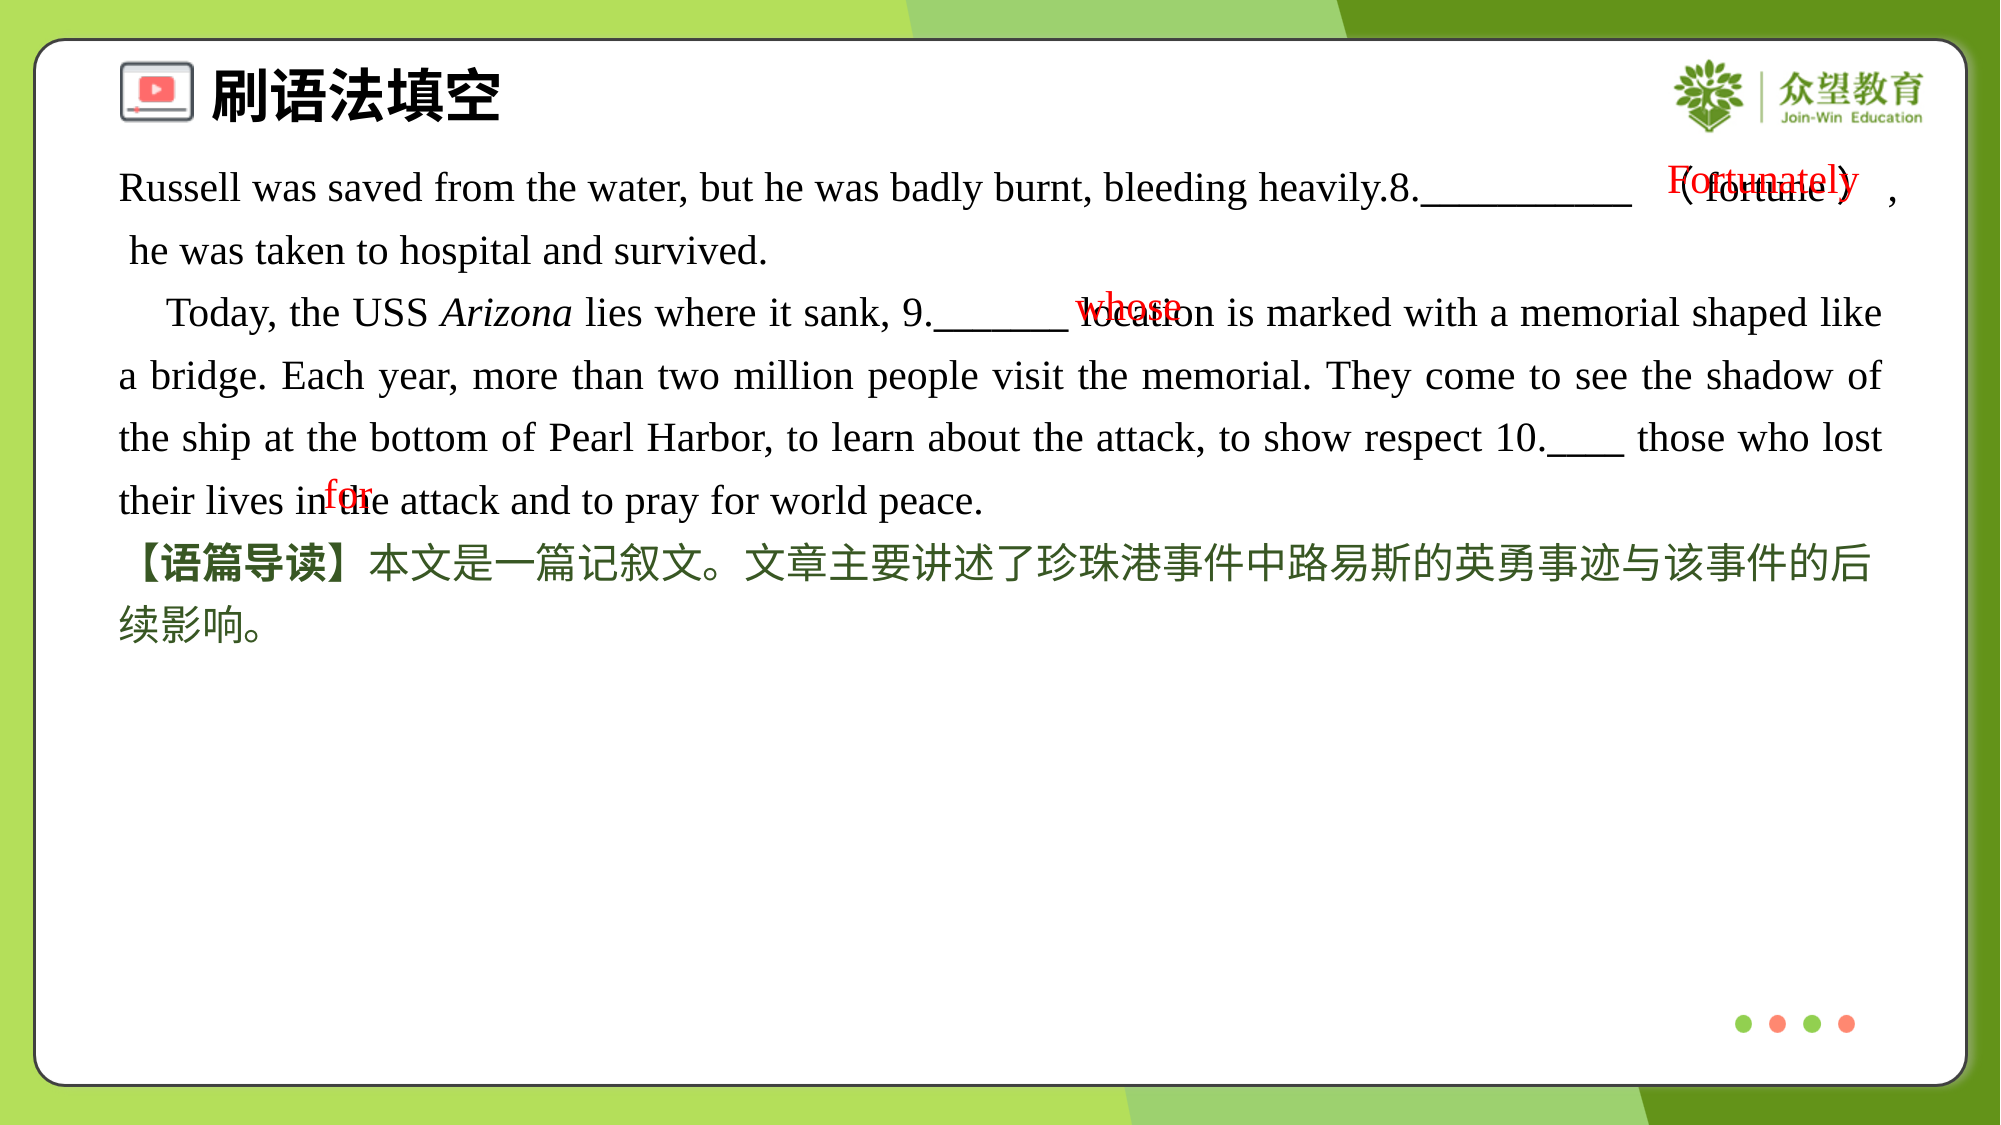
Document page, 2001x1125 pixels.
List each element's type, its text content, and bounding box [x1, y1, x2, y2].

text_box 【语篇导读】本文是一篇记叙文。文章主要讲述了珍珠港事件中路易斯的英勇事迹与该事件的后续影响。 [118, 524, 1883, 645]
text_box Fortunately [1662, 139, 1864, 197]
text_box Russell was saved from the water, but he was badly burnt, bleeding heavily.8.___________ （fortune）, he was taken to hospital and survived. Today, the USS Arizona lies where it sank, 9._______ location is marked with a memorial shaped like a bridge. Each year, more than two million people visit the memorial. They come to see the shadow of the ship at the bottom of Pearl Harbor, to learn about the attack, to show respect 10.____ those who lost their lives in the attack and to pray for world peace. [118, 147, 1883, 518]
text_box whose [1070, 266, 1187, 324]
picture [0, 0, 2000, 1125]
text_box for [319, 453, 377, 512]
